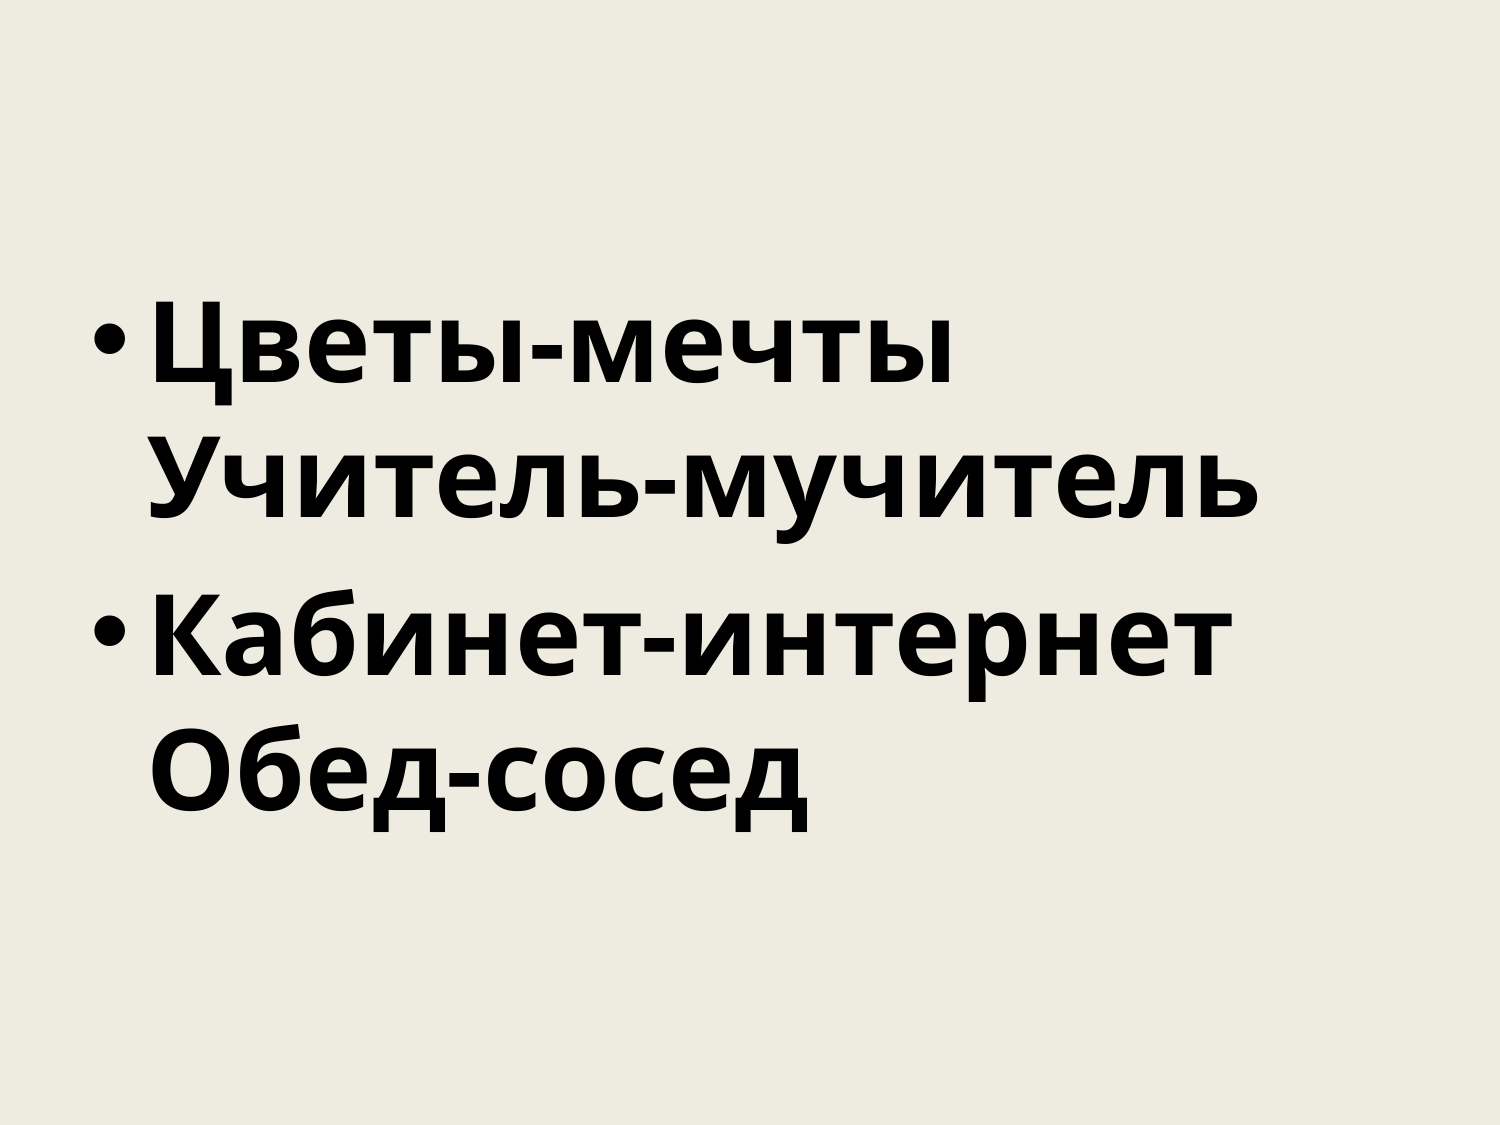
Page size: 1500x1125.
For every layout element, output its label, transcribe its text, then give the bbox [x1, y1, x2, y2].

list Цветы-мечты Учитель-мучитель Кабинет-интернет Обед-сосед [75, 262, 1425, 1005]
